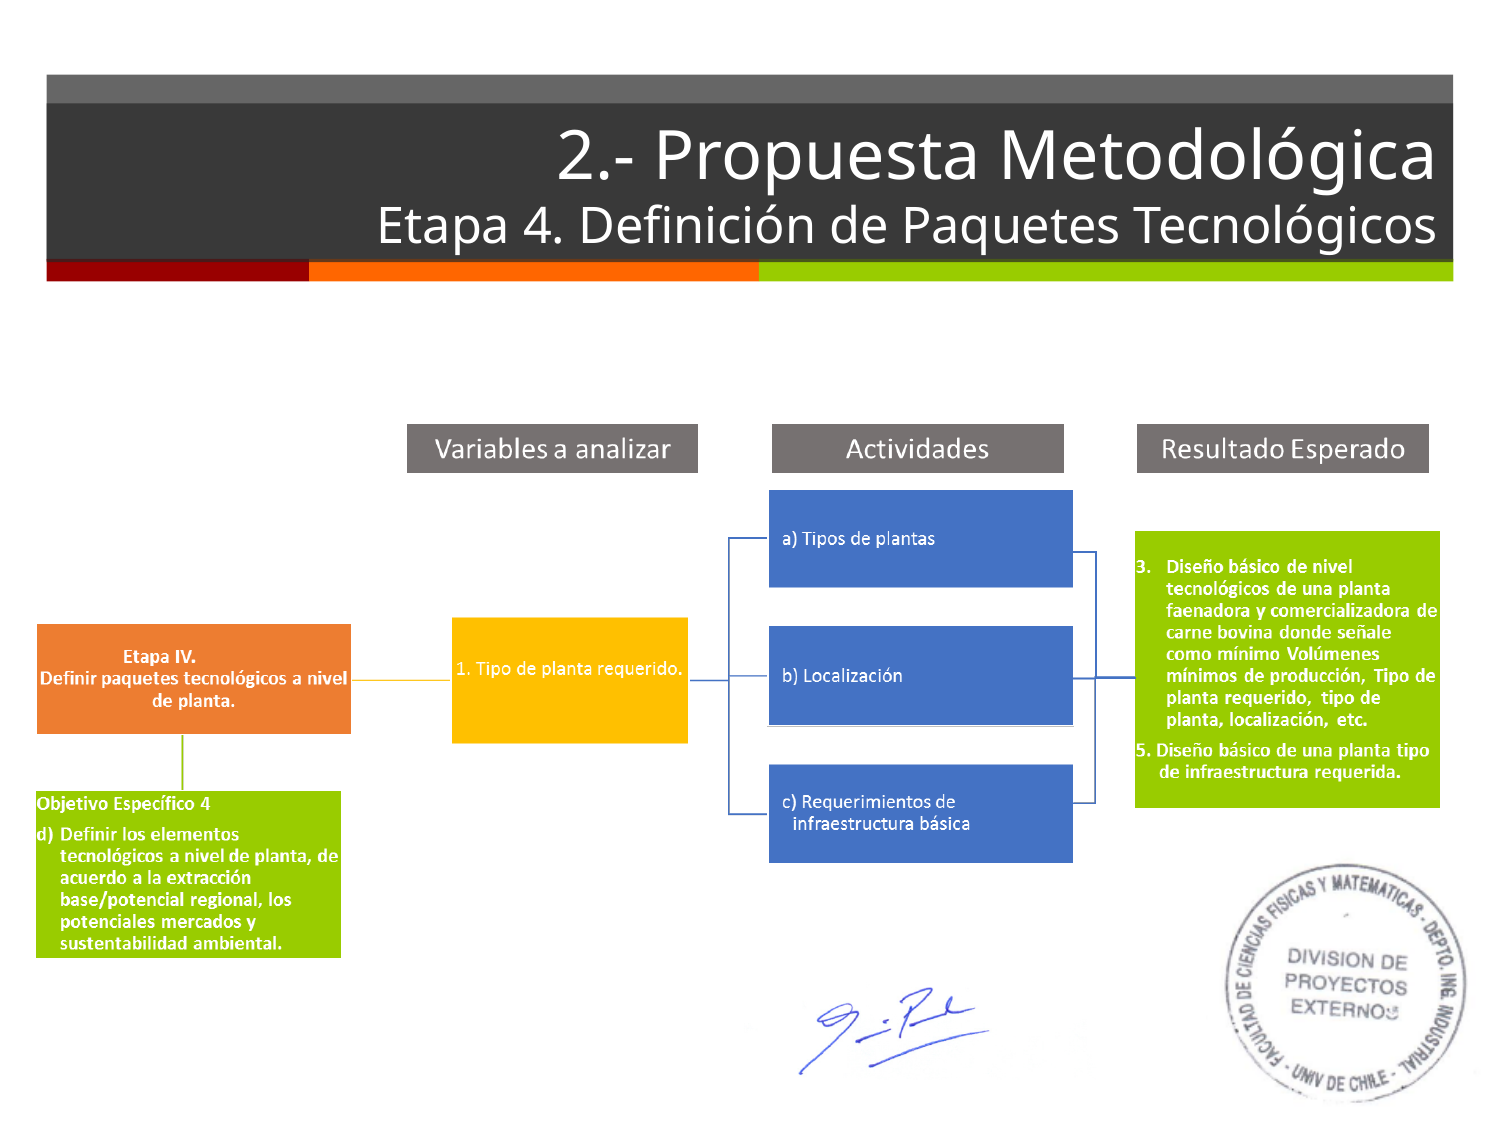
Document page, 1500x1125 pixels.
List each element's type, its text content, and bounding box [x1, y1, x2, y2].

picture [670, 977, 1114, 1080]
title 2.- Propuesta Metodológica Etapa 4. Definición de Paquetes Tecnológicos [46, 103, 1454, 263]
picture [24, 411, 1485, 1125]
